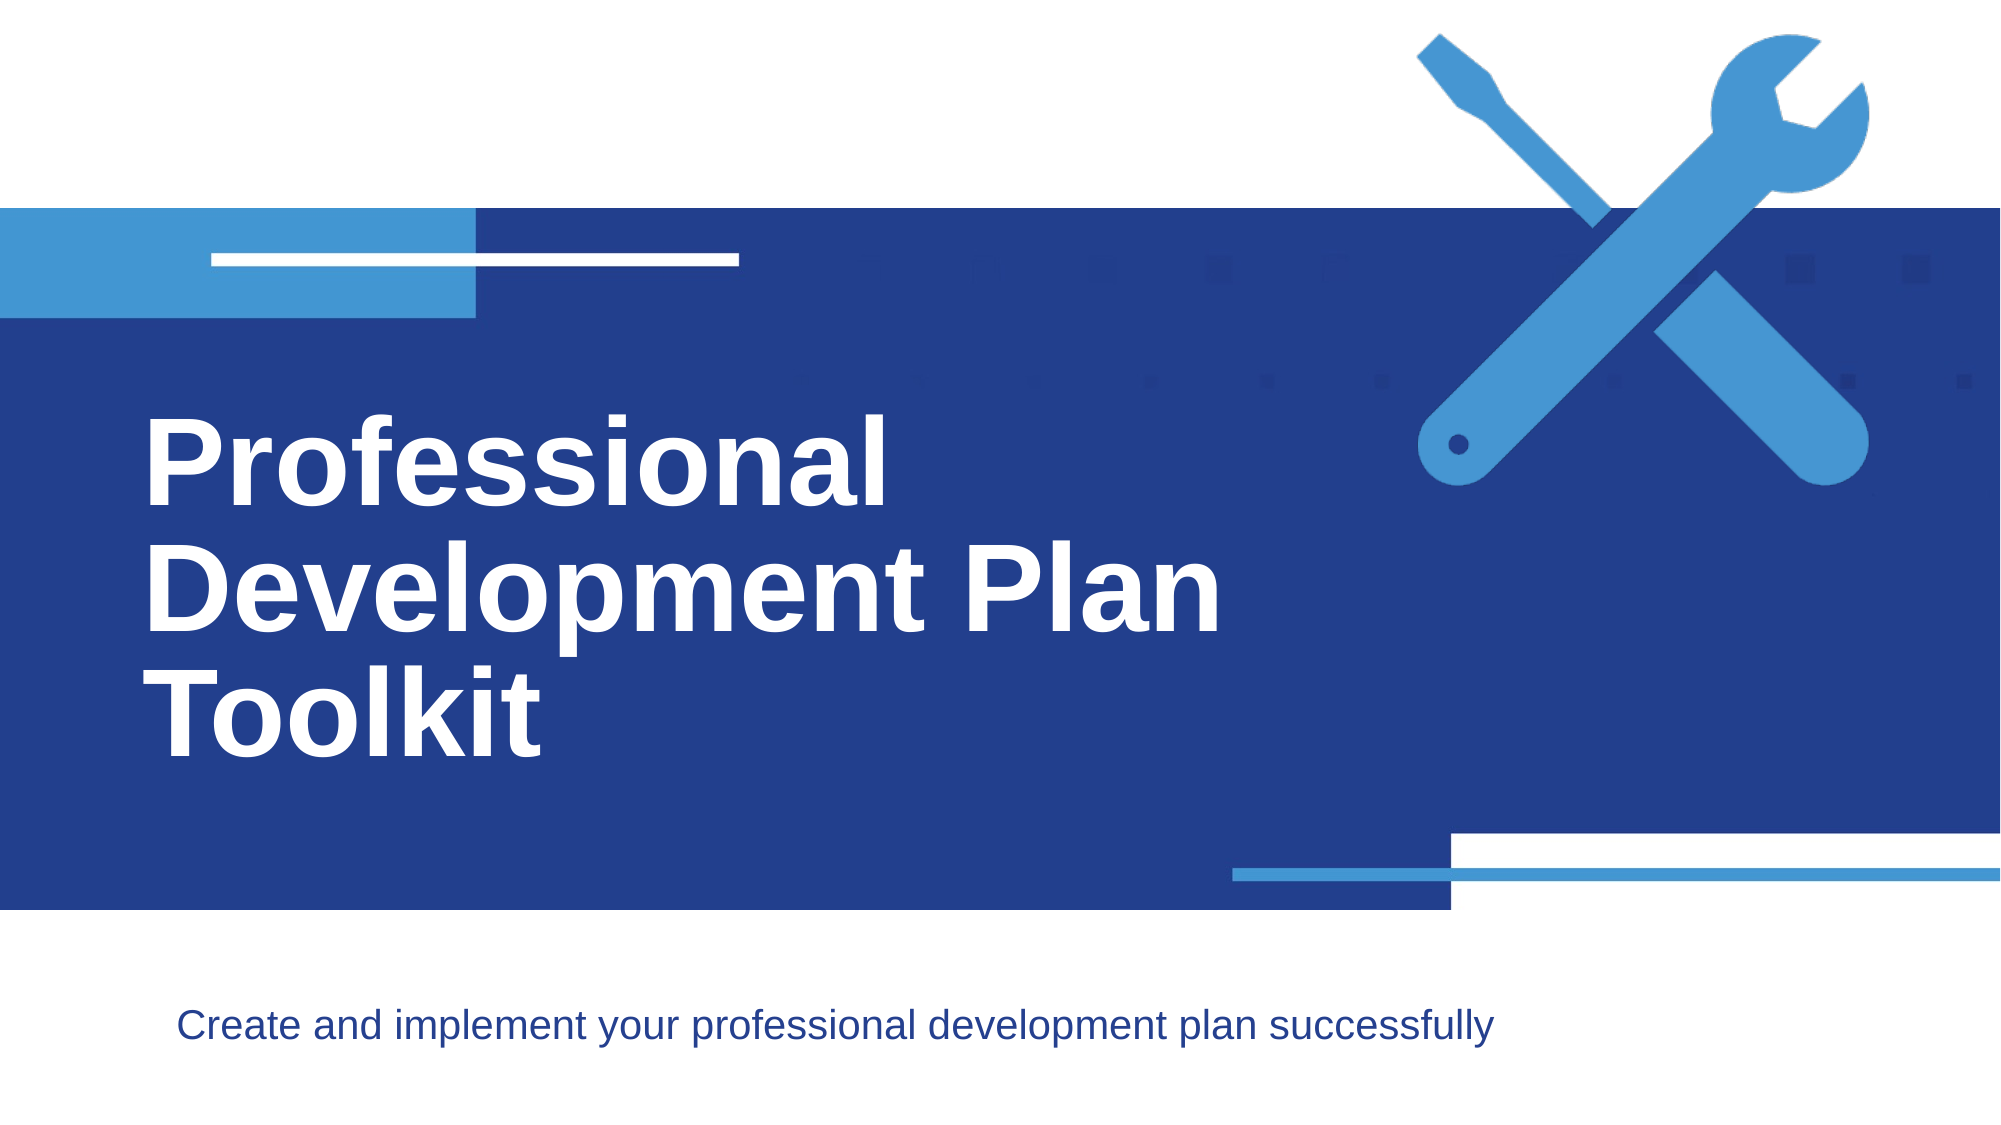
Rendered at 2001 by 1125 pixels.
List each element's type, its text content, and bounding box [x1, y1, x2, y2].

picture [0, 0, 2001, 910]
title Professional Development Plan Toolkit [127, 320, 1644, 867]
subtitle Create and implement your professional development plan successfully [143, 939, 1644, 1104]
